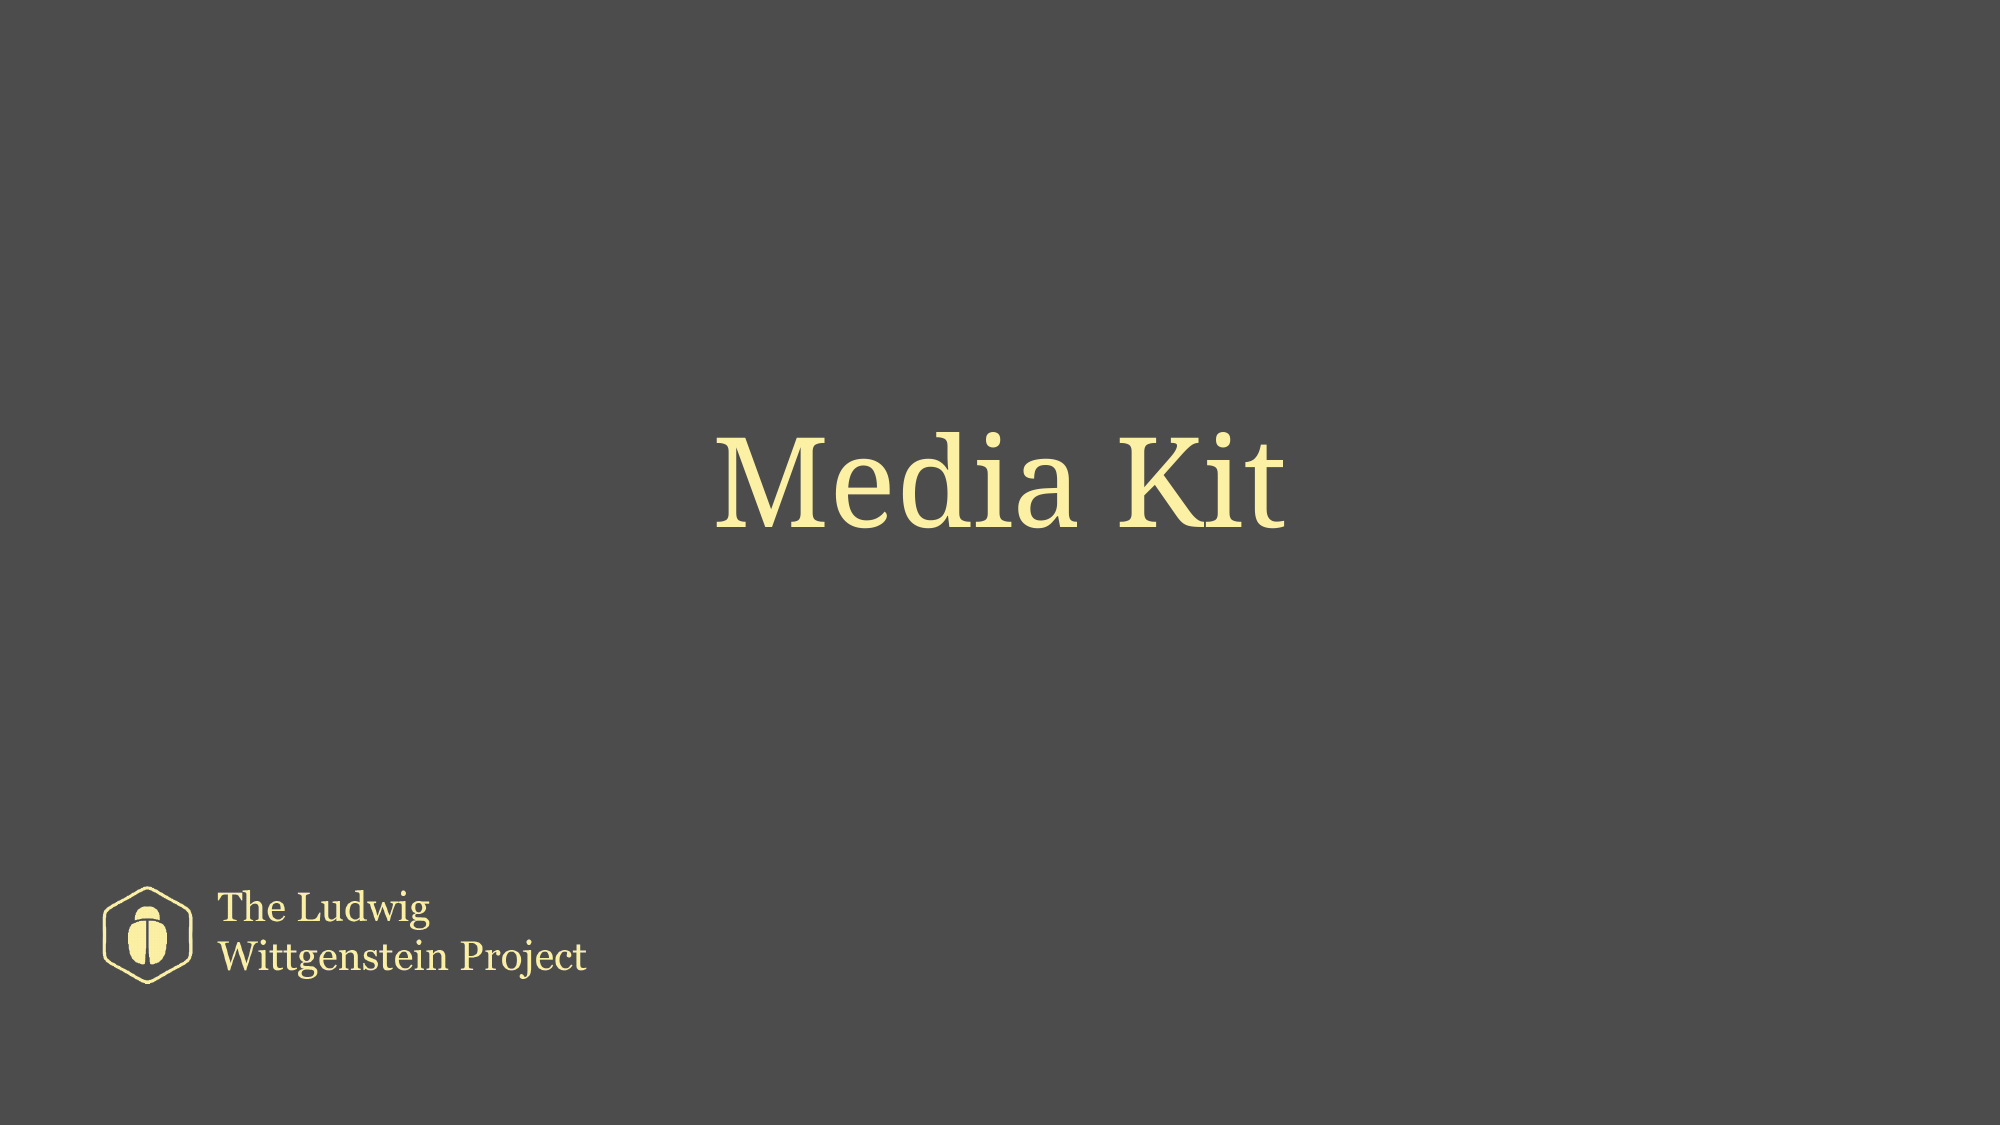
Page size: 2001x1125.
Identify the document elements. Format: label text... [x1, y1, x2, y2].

picture [0, 733, 696, 1125]
title Media Kit [446, 170, 1554, 563]
